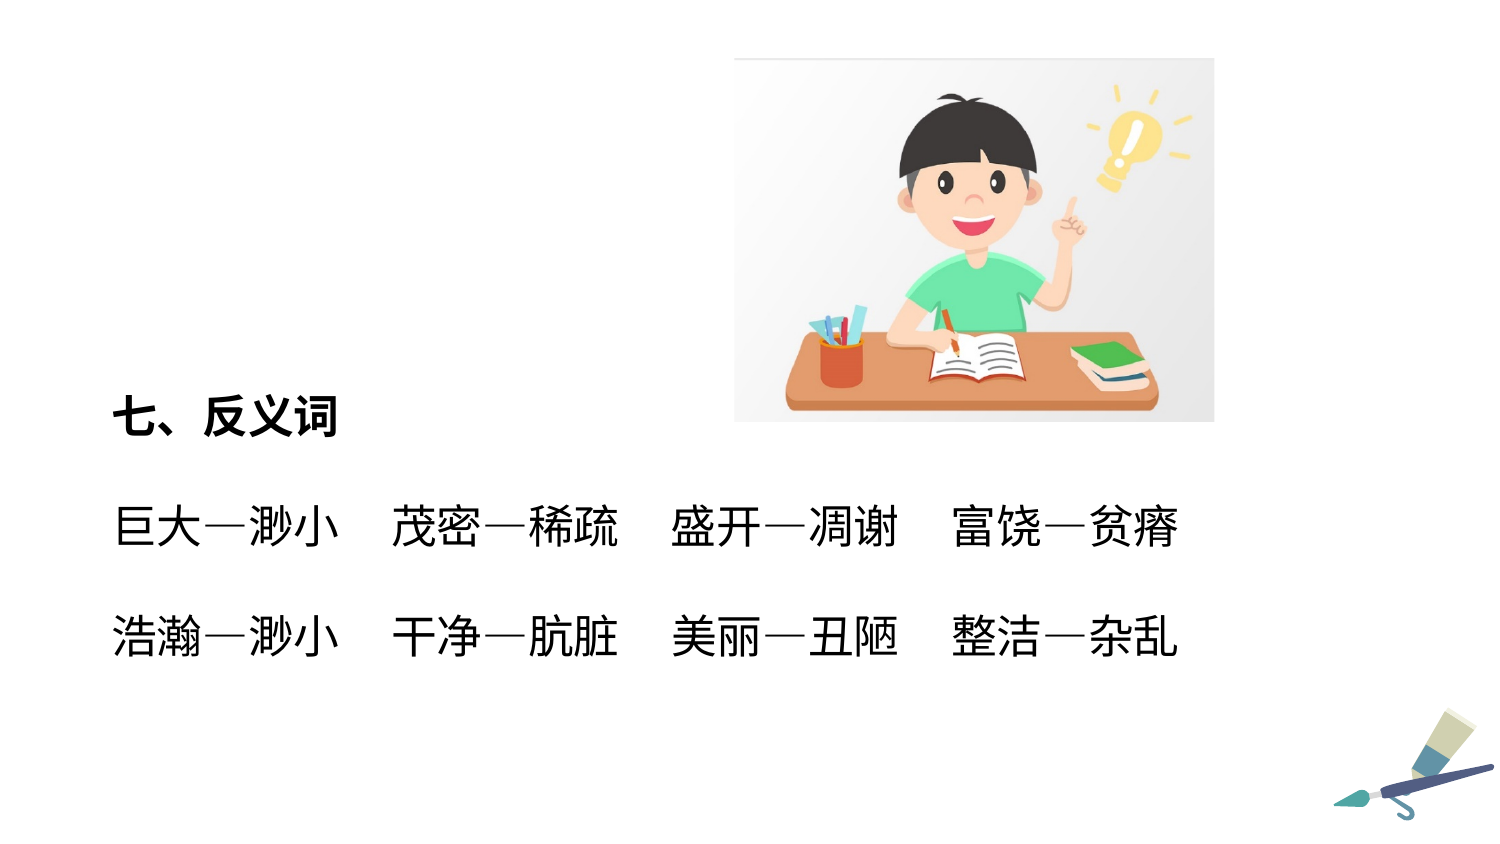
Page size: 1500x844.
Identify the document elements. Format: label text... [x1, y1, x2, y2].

text_box 七、反义词 巨大—渺小 茂密—稀疏 盛开—凋谢 富饶—贫瘠 浩瀚—渺小 干净—肮脏 美丽—丑陋 整洁—杂乱 [96, 325, 1404, 670]
picture [734, 58, 1215, 422]
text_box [1358, 708, 1481, 844]
